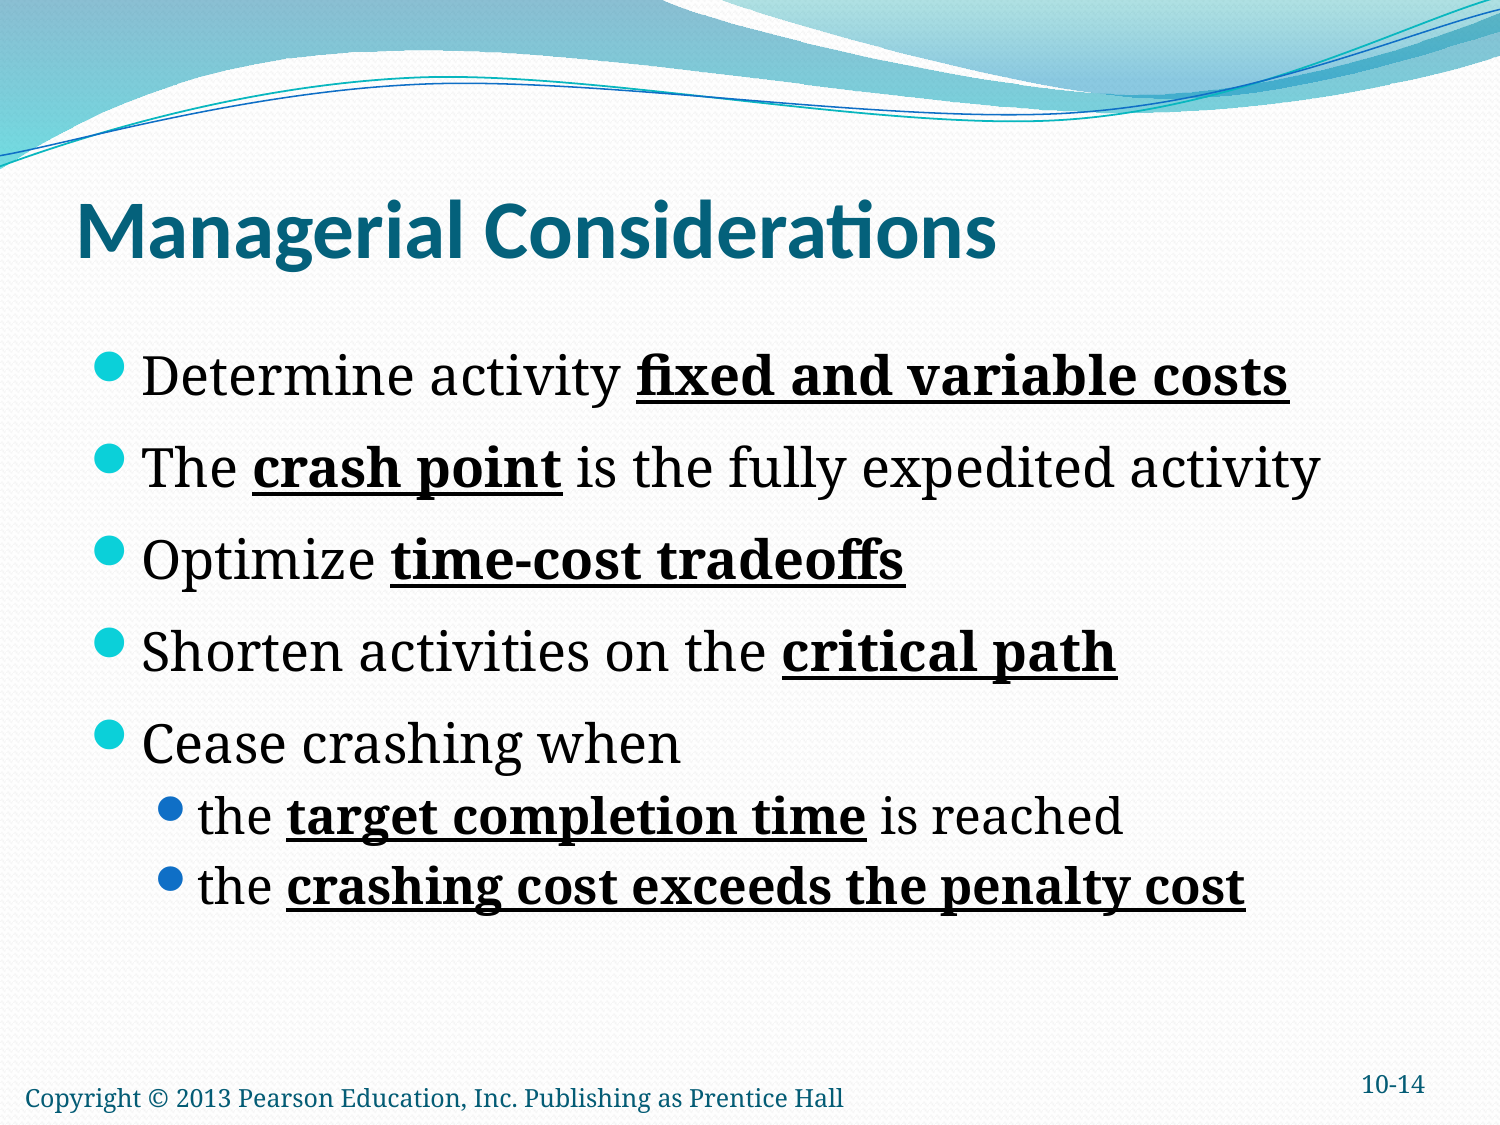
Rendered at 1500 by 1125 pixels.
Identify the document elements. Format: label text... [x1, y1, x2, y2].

slide_number 10-14 [1299, 1042, 1425, 1103]
list Determine activity fixed and variable costs The crash point is the fully expedited activity Optimize time-cost tradeoffs Shorten activities on the critical path Cease crashing when the target completion time is reached the crashing cost exceeds the penalty cost [74, 317, 1426, 1038]
title Managerial Considerations [74, 87, 1426, 276]
